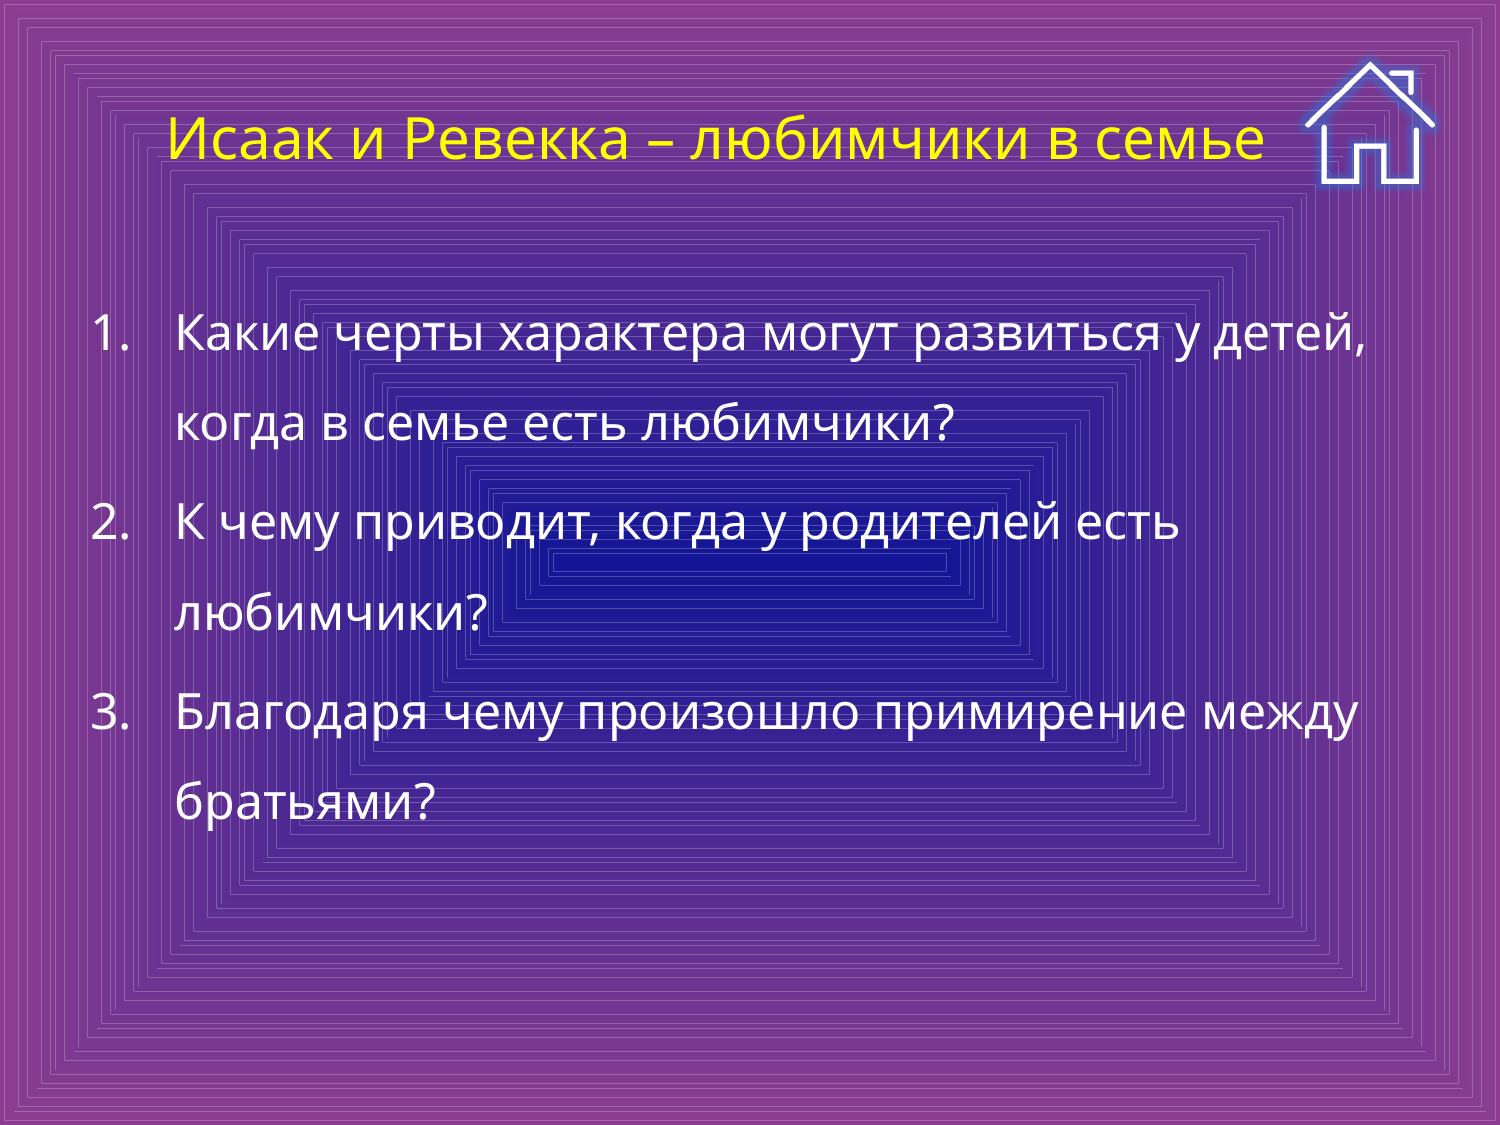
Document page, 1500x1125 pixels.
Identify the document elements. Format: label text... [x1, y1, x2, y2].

picture [1304, 54, 1435, 184]
title Исаак и Ревекка – любимчики в семье [41, 42, 1392, 231]
list Какие черты характера могут развиться у детей, когда в семье есть любимчики? К чему приводит, когда у родителей есть любимчики? Благодаря чему произошло примирение между братьями? [75, 262, 1425, 1005]
